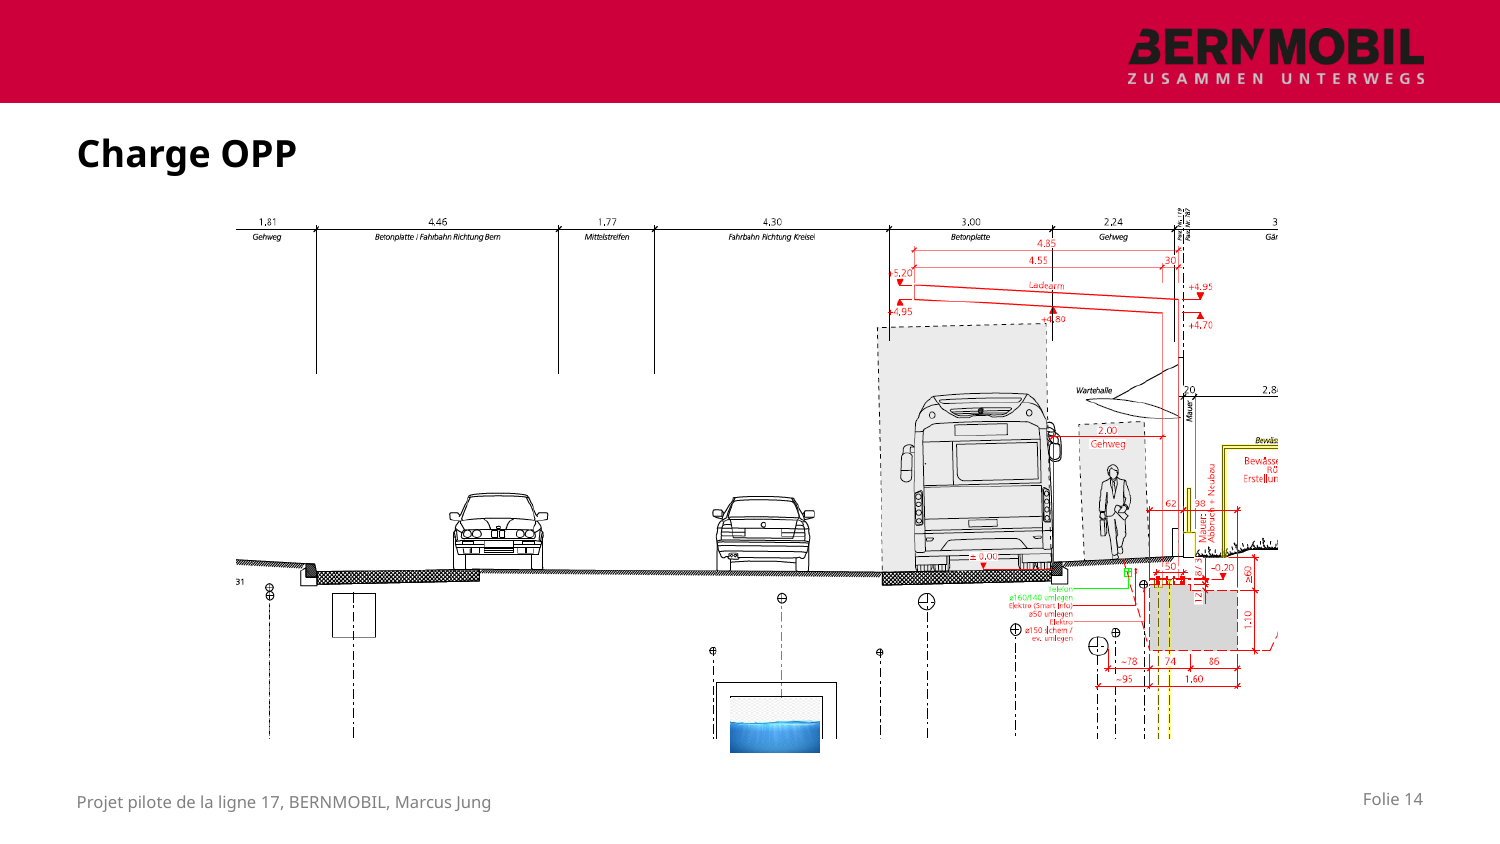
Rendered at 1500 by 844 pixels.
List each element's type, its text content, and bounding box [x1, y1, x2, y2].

title Charge OPP [76, 129, 1424, 192]
footer Projet pilote de la ligne 17, BERNMOBIL, Marcus Jung [76, 776, 1045, 812]
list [730, 698, 820, 753]
picture [235, 200, 1278, 739]
picture [1128, 28, 1424, 84]
slide_number Folie 14 [1068, 776, 1424, 812]
